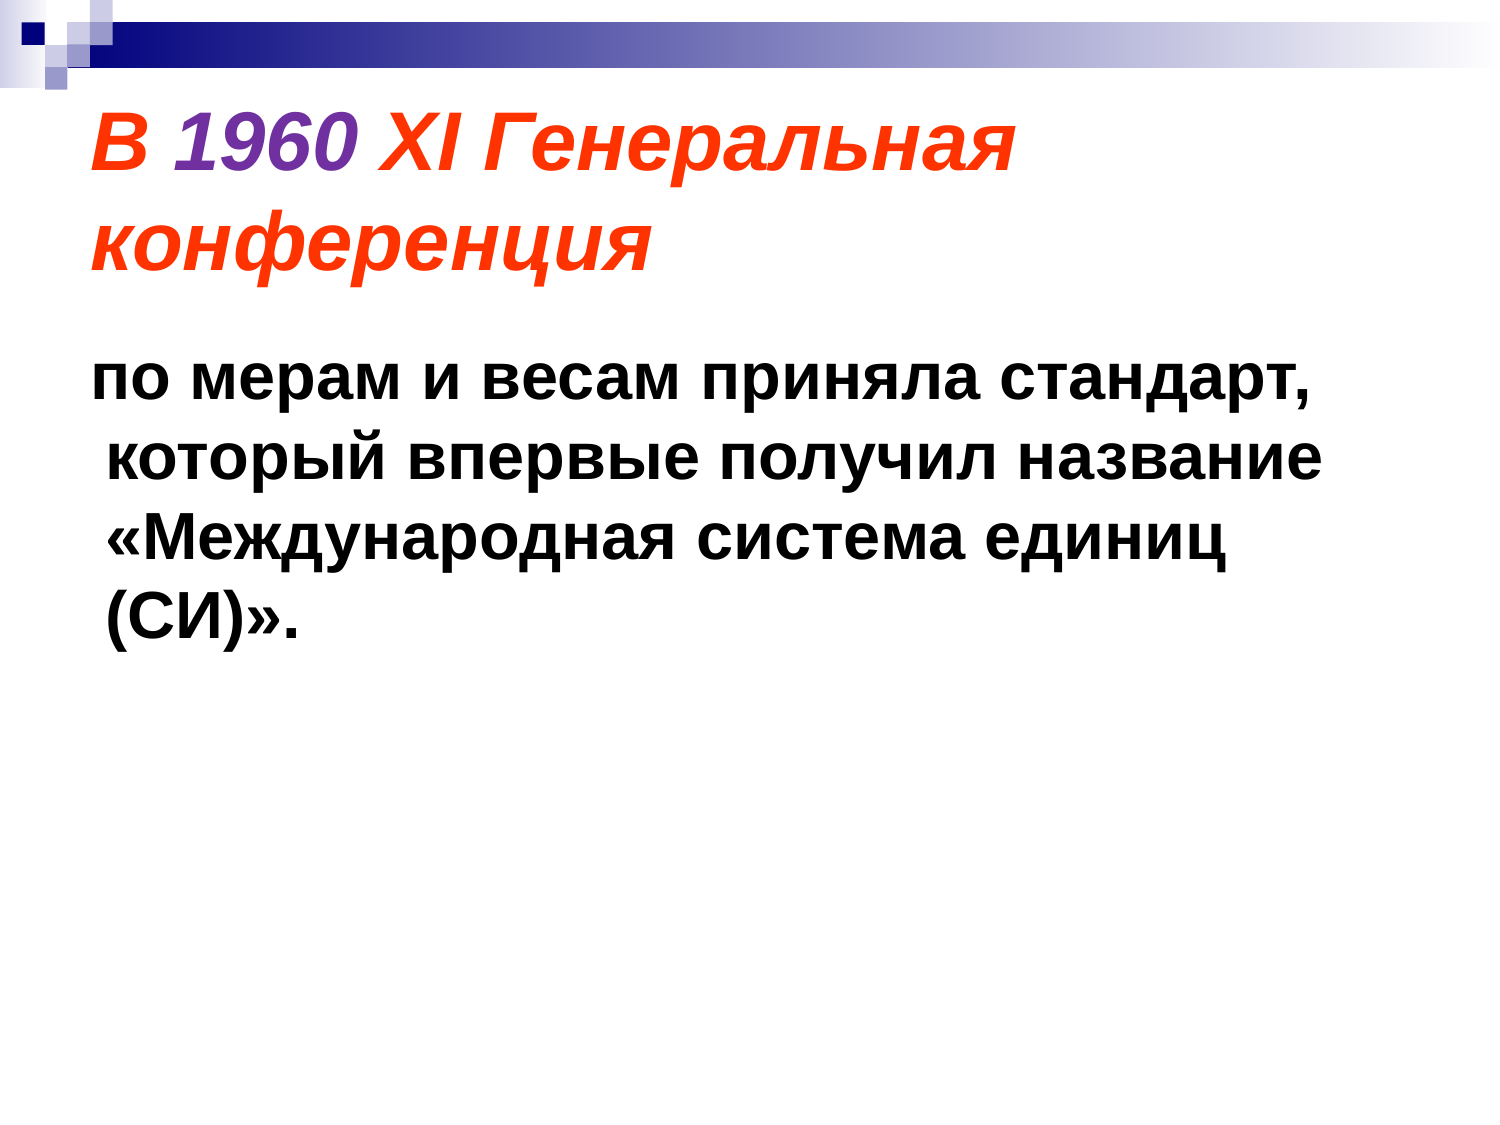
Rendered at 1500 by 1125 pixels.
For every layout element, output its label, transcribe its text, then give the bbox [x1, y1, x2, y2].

title В 1960 XI Генеральная конференция [75, 75, 1425, 300]
list по мерам и весам приняла стандарт, который впервые получил название «Международная система единиц (СИ)». [75, 324, 1425, 1083]
